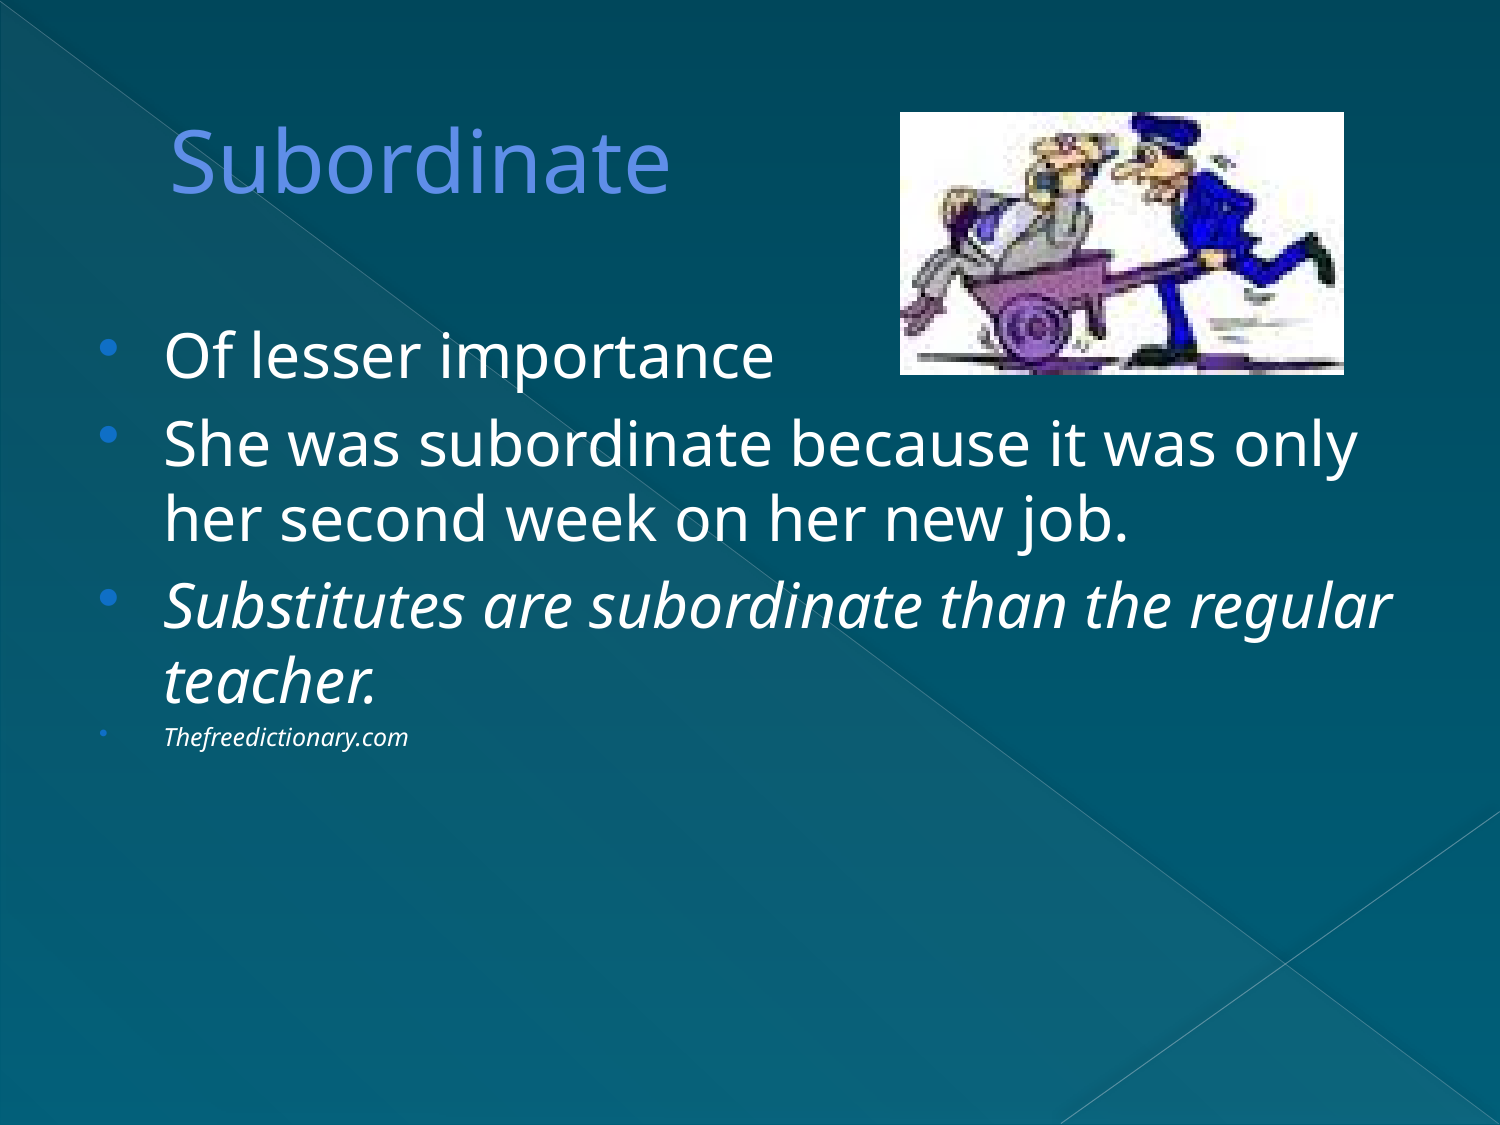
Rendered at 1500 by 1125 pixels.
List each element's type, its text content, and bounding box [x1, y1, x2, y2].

title Subordinate [75, 43, 1425, 274]
picture [901, 113, 1343, 374]
list Of lesser importance She was subordinate because it was only her second week on her new job. Substitutes are subordinate than the regular teacher. Thefreedictionary.com [75, 308, 1425, 1059]
